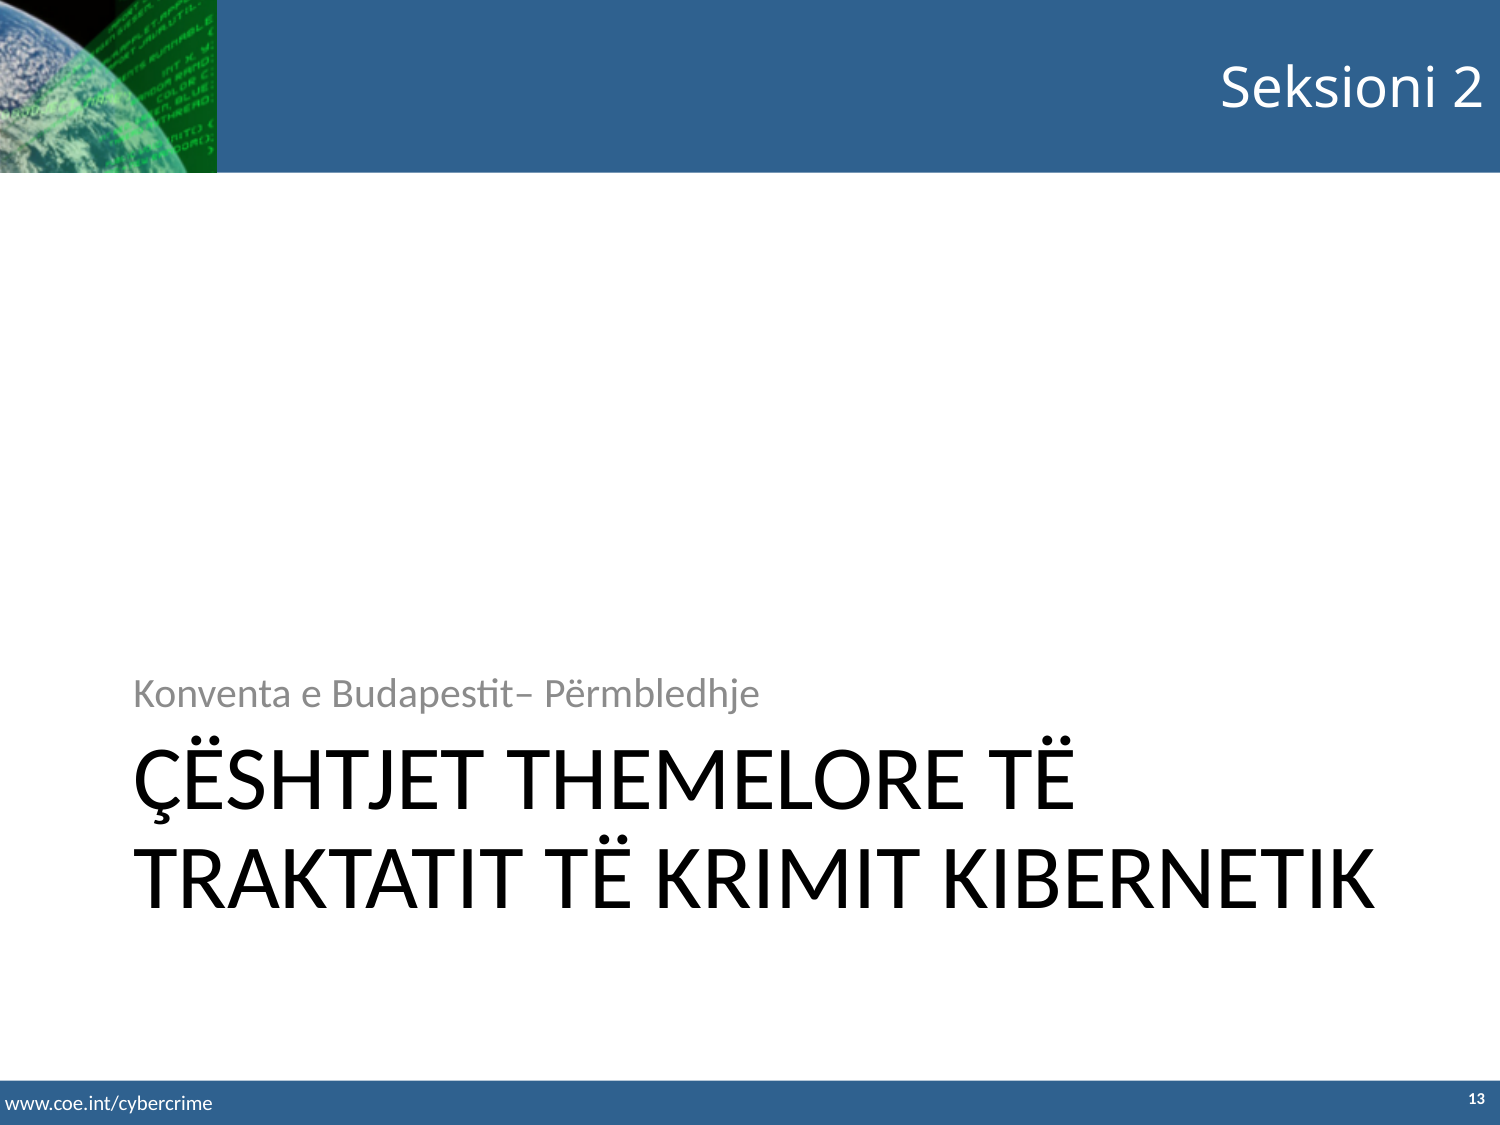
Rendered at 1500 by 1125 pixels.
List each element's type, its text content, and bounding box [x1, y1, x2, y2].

picture [0, 0, 217, 173]
slide_number 13 [1162, 1080, 1500, 1125]
list Seksioni 2 [421, 0, 1500, 172]
text_box Konventa e Budapestit– Përmbledhje [118, 476, 1394, 722]
text_box ÇËSHTJET THEMELORE TË TRAKTATIT TË KRIMIT KIBERNETIK [118, 722, 1412, 947]
